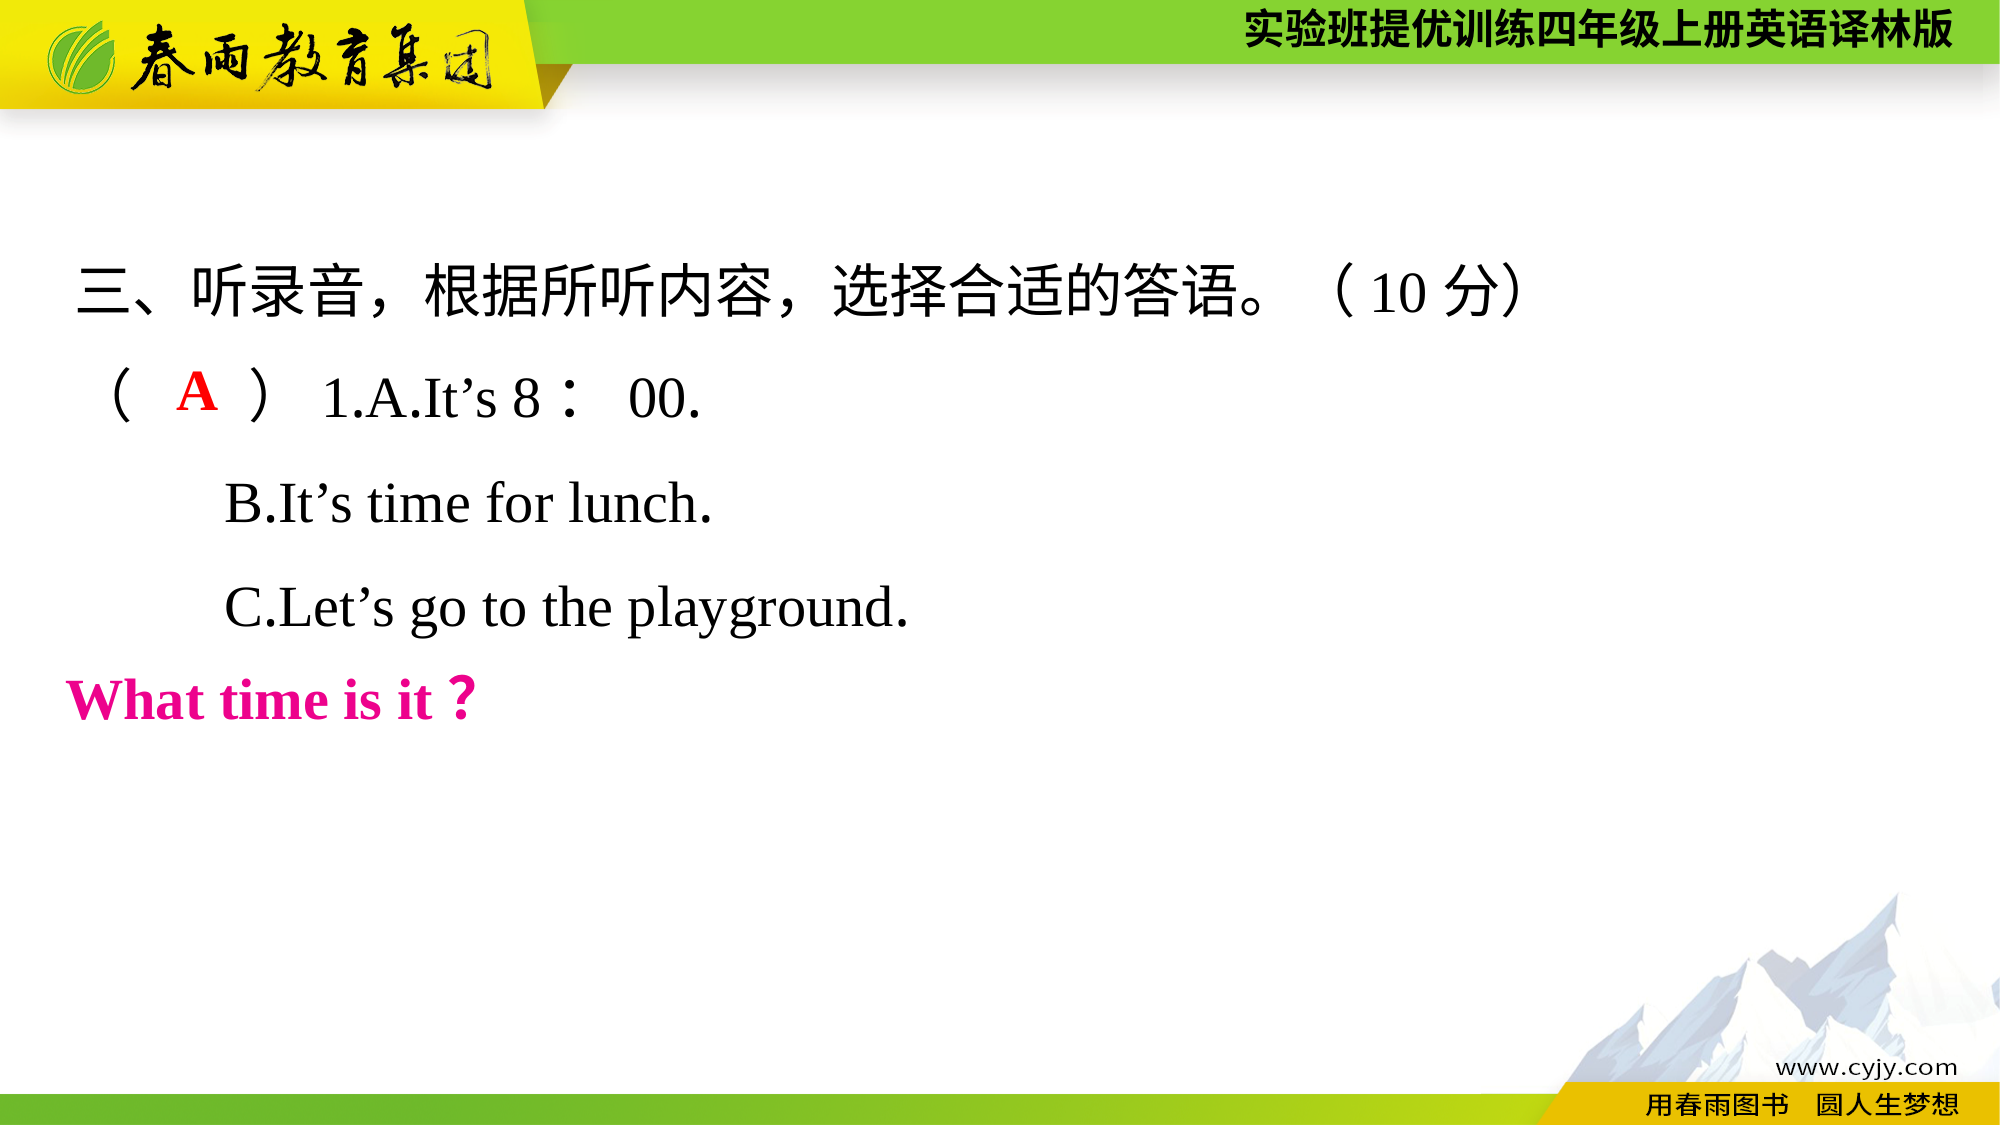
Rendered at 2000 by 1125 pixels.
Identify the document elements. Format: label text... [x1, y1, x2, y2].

text_box What time is it？ [50, 653, 521, 739]
list 三、听录音，根据所听内容，选择合适的答语。（10分） （ ）1.A.It’s 8：00. B.It’s time for lunch. C.Let’s go to the playground. [59, 211, 1944, 651]
picture [0, 0, 2000, 1125]
text_box A [161, 344, 234, 429]
